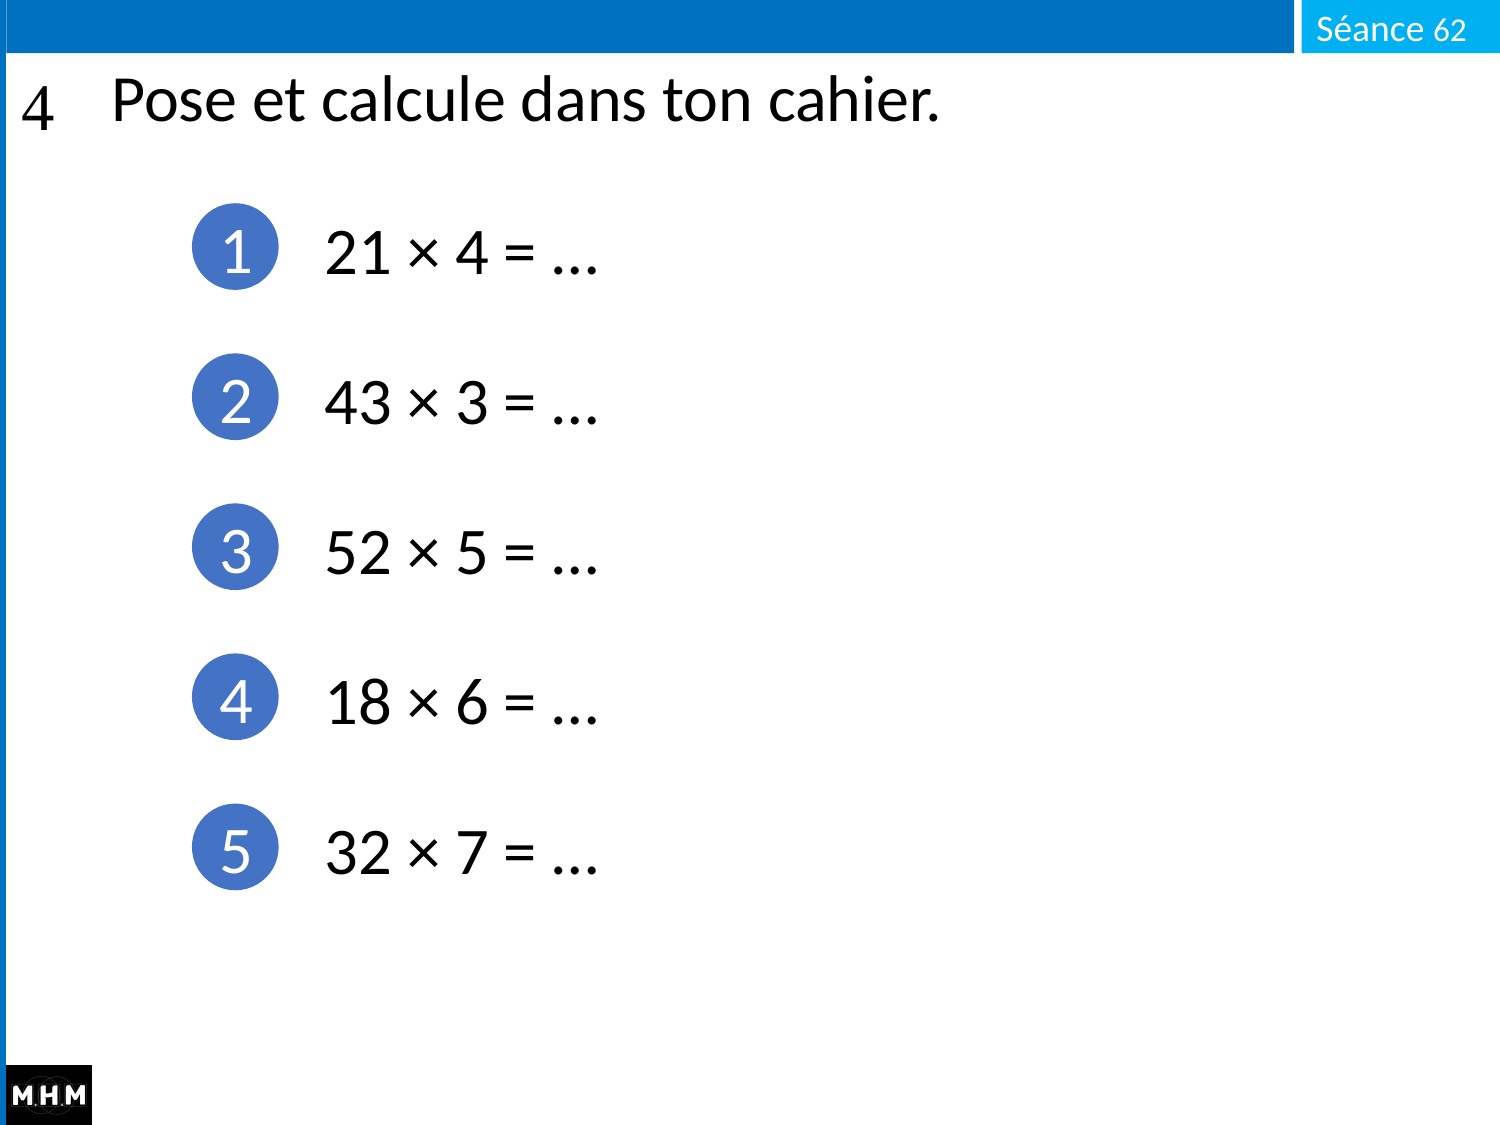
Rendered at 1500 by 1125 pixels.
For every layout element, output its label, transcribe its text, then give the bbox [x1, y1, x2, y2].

title Pose et calcule dans ton cahier. [96, 57, 1391, 144]
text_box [191, 800, 1018, 897]
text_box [191, 500, 1018, 597]
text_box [191, 200, 1018, 297]
picture [6, 1065, 92, 1125]
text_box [191, 650, 1018, 747]
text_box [191, 350, 1018, 447]
